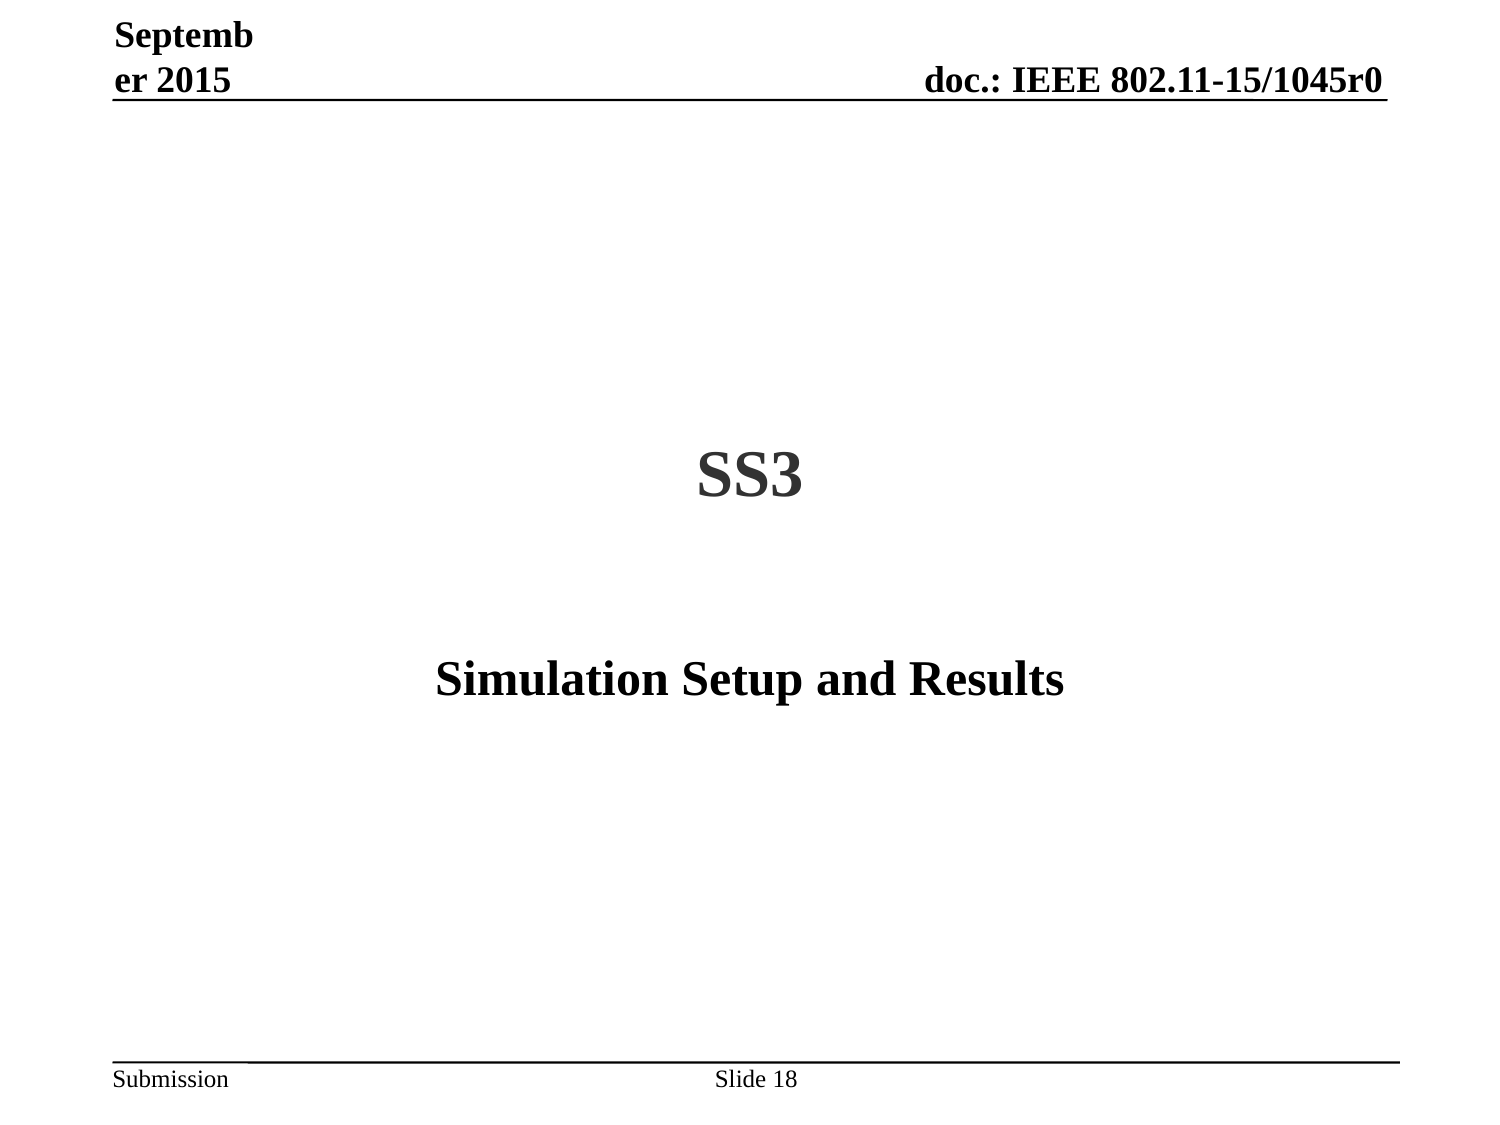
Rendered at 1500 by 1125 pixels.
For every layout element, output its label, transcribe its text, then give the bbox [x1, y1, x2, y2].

slide_number Slide 18 [712, 1061, 800, 1093]
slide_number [114, 54, 270, 101]
title SS3 [112, 349, 1388, 591]
subtitle Simulation Setup and Results [224, 637, 1276, 926]
